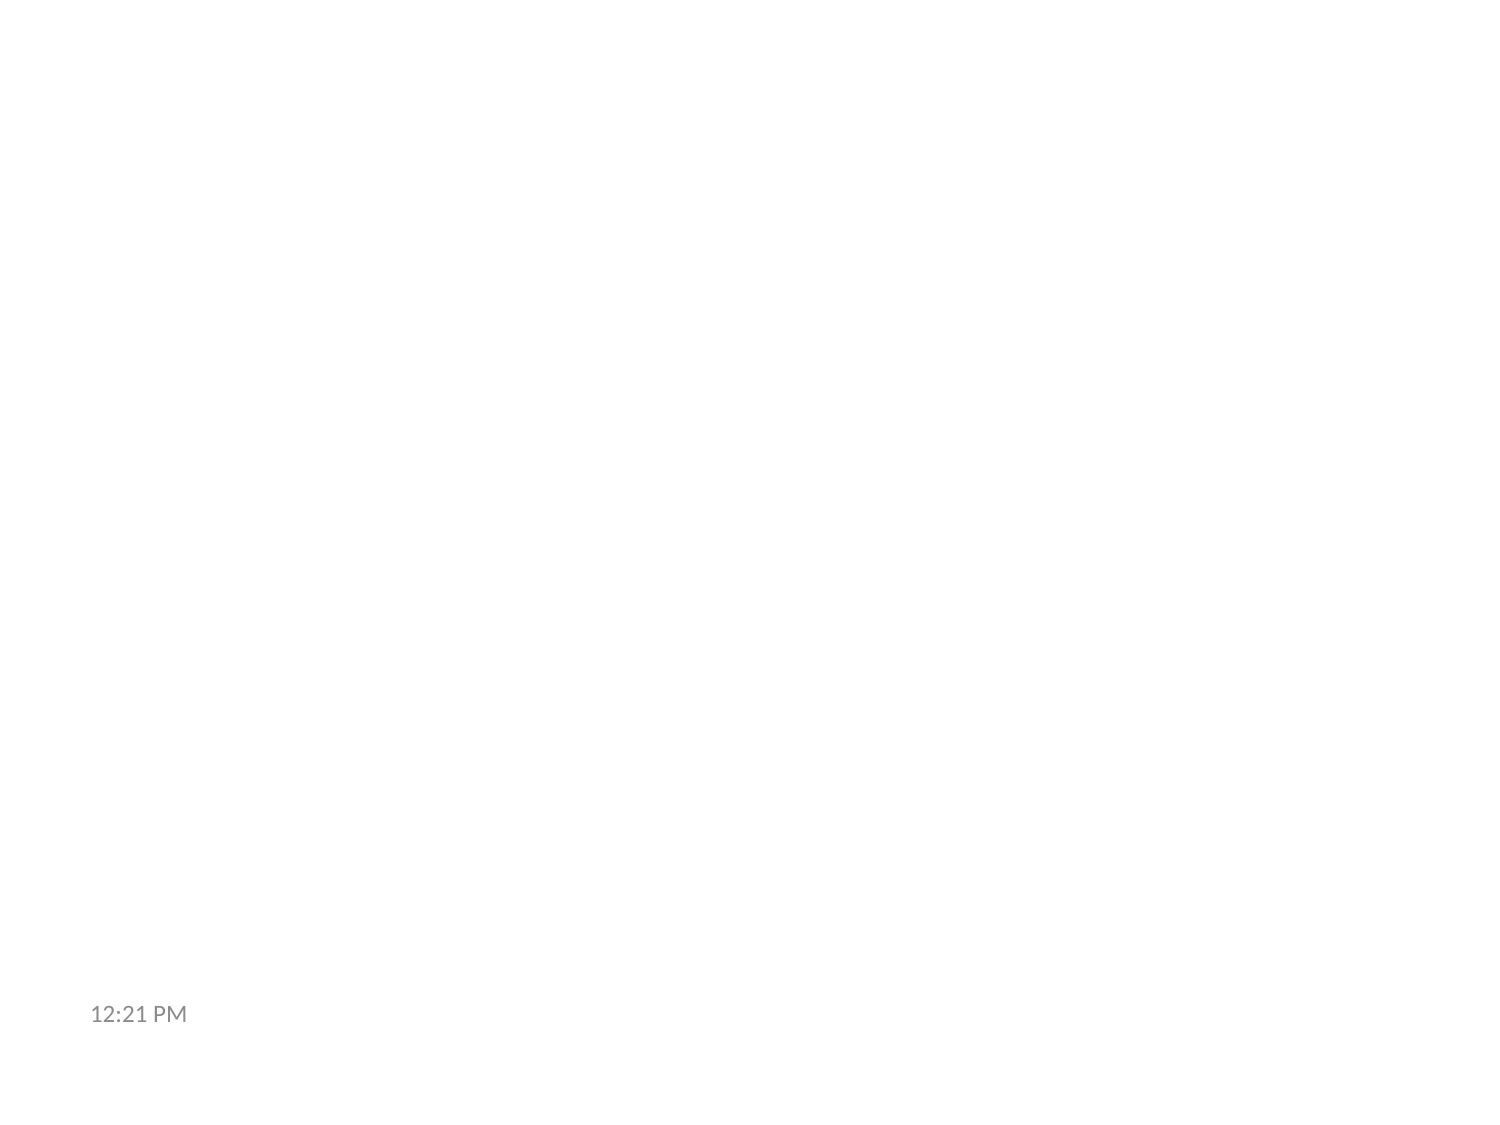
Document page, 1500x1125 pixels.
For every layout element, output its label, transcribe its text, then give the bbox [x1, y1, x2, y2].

text_box 3:35 PM [75, 982, 425, 1043]
